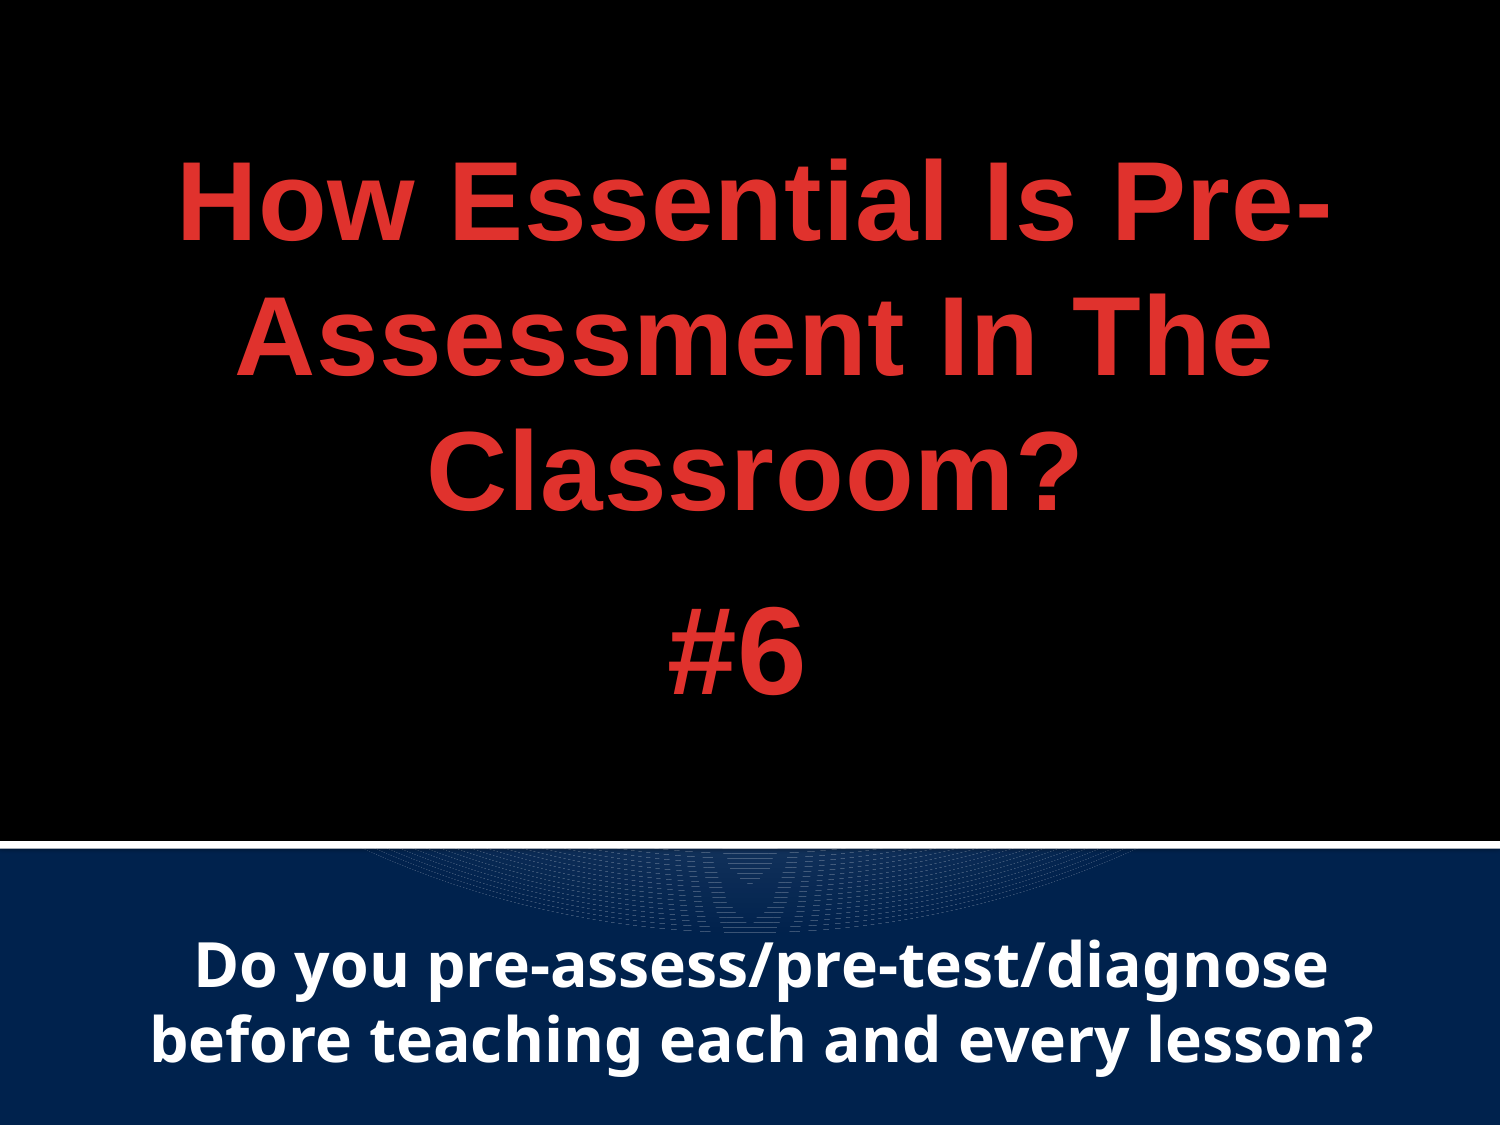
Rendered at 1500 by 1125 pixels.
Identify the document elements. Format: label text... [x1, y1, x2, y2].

text_box #6 [624, 562, 850, 728]
subtitle How Essential Is Pre-Assessment In The Classroom? [75, 275, 1425, 533]
text_box Do you pre-assess/pre-test/diagnose before teaching each and every lesson? [99, 875, 1413, 1075]
